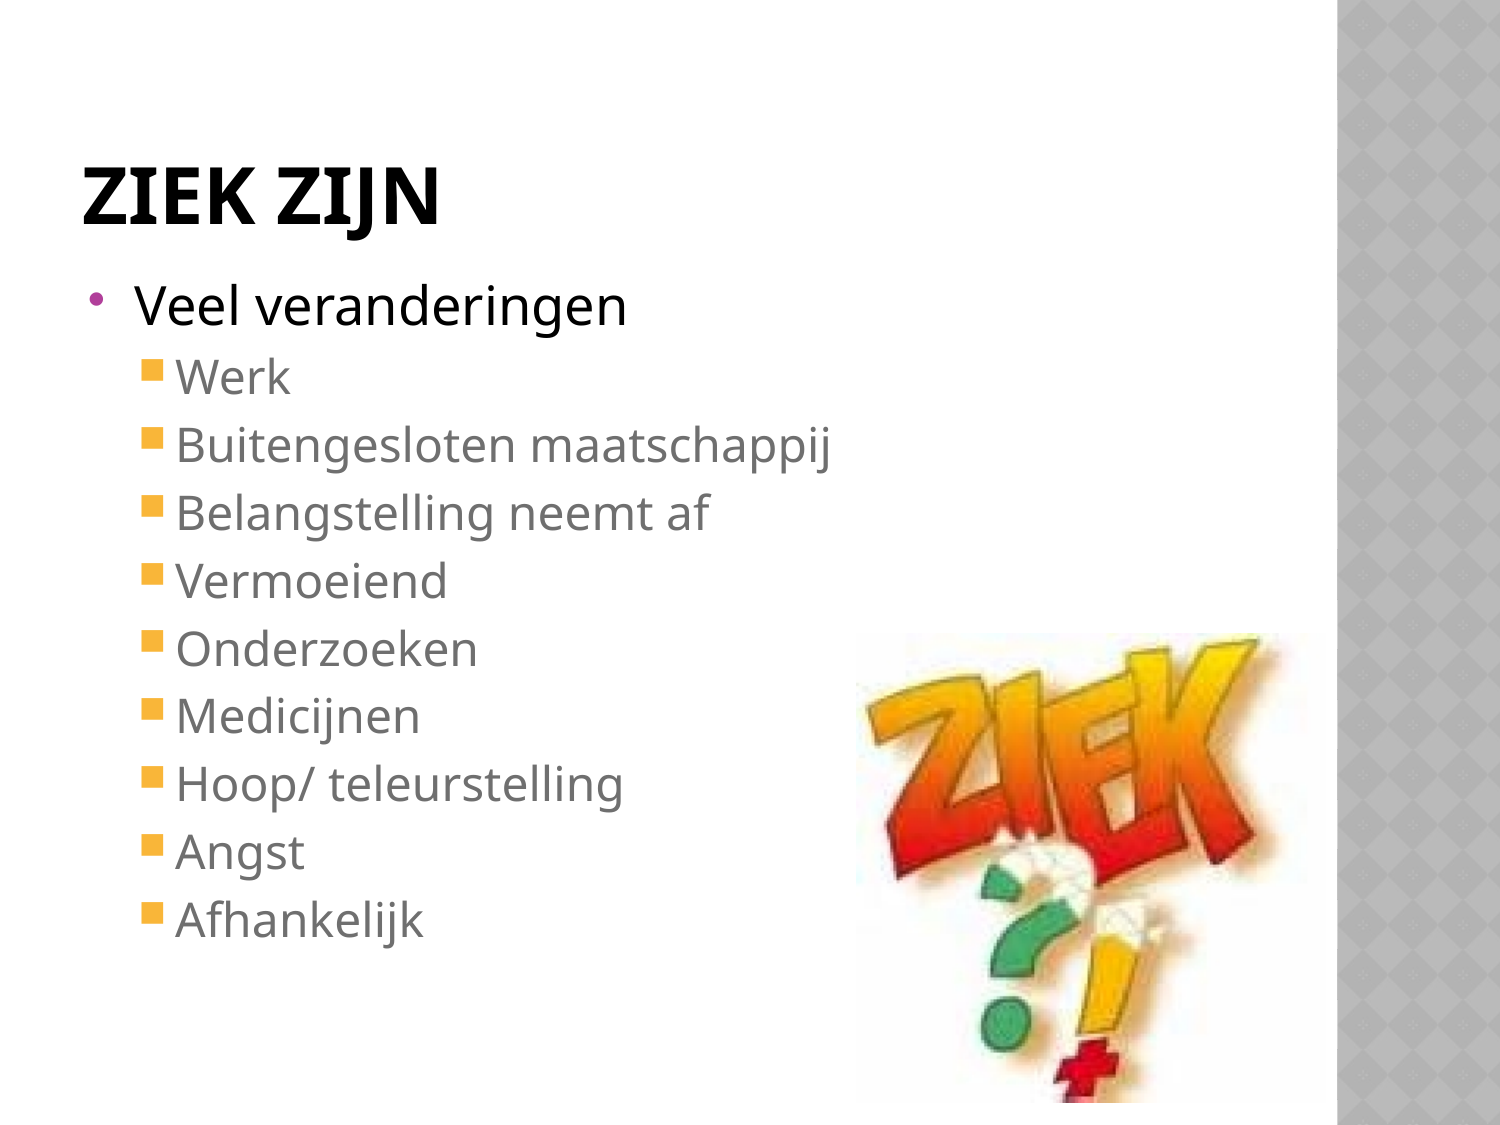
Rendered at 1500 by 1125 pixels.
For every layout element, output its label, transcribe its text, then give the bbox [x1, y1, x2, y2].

picture [855, 632, 1326, 1103]
title Ziek zijn [75, 52, 1263, 240]
list Veel veranderingen Werk Buitengesloten maatschappij Belangstelling neemt af Vermoeiend Onderzoeken Medicijnen Hoop/ teleurstelling Angst Afhankelijk [75, 264, 1263, 1059]
